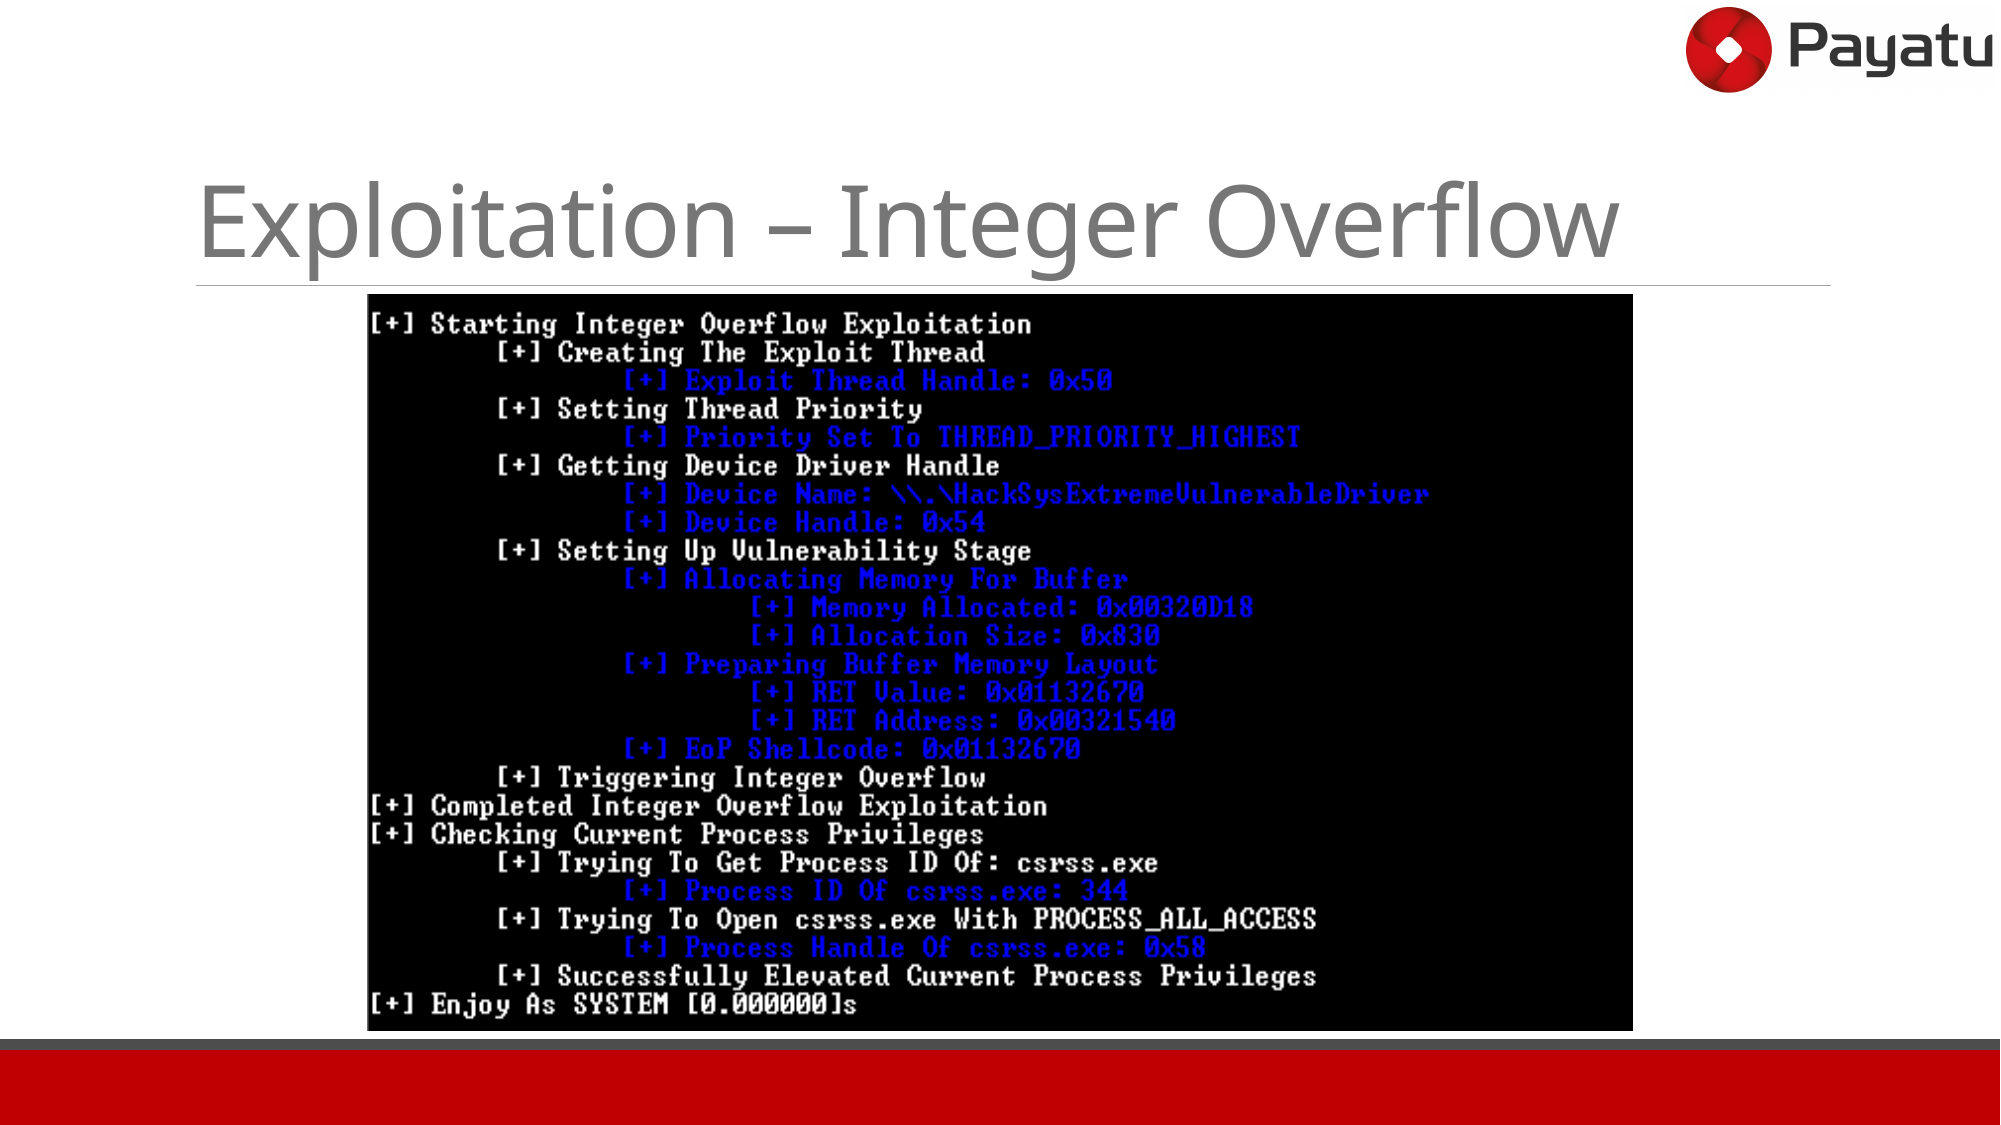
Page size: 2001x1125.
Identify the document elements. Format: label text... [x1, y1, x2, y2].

title Exploitation – Integer Overflow [180, 47, 1830, 285]
picture [366, 294, 1634, 1032]
picture [1683, 4, 1995, 95]
